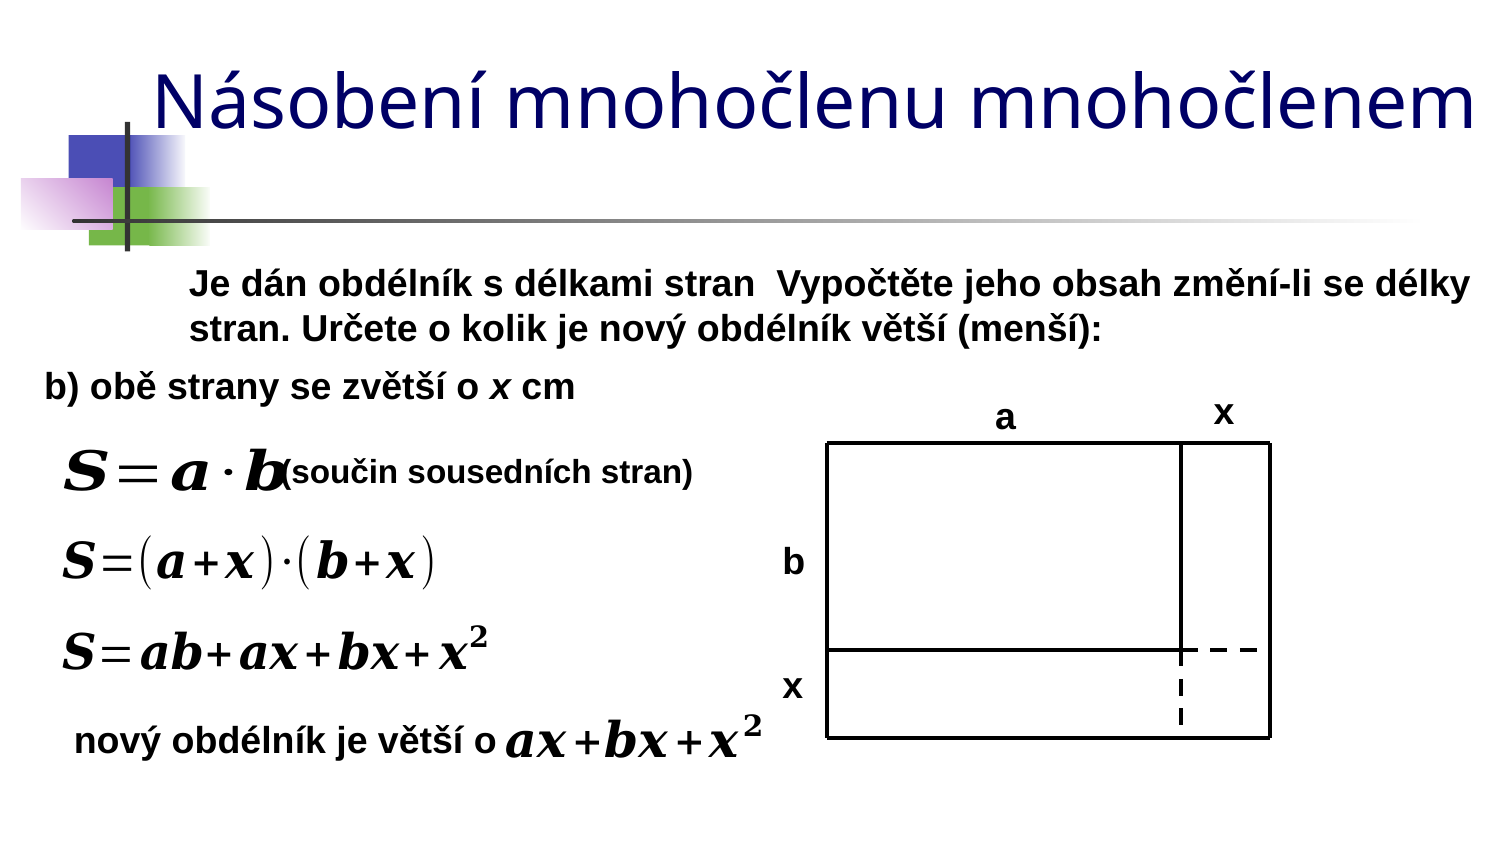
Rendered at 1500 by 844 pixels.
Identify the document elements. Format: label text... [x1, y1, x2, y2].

text_box a [980, 384, 1034, 440]
text_box x [1198, 379, 1252, 440]
text_box b [767, 529, 821, 590]
title Násobení mnohočlenu mnohočlenem [129, 8, 1500, 189]
text_box b) obě strany se zvětší o x cm [29, 354, 680, 414]
text_box (součin sousedních stran) [265, 442, 715, 498]
text_box nový obdélník je větší o [58, 708, 514, 769]
text_box x [767, 653, 821, 714]
